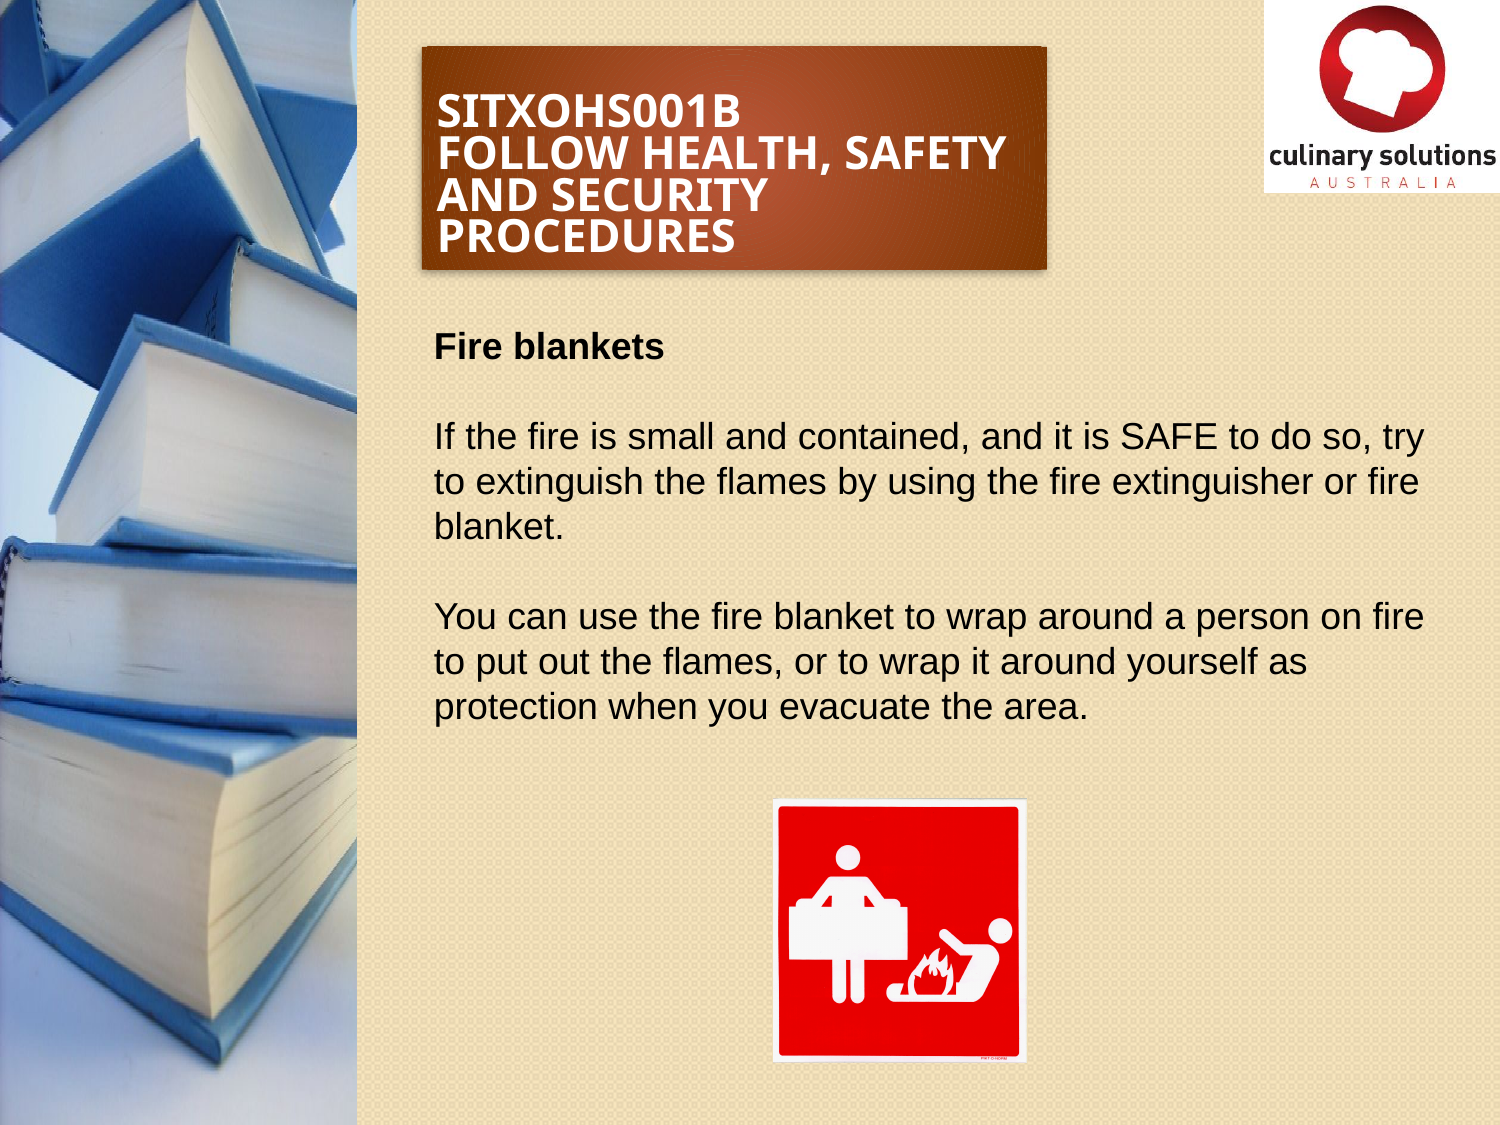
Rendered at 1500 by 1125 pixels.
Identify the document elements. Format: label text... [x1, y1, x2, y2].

picture [773, 798, 1027, 1063]
picture [1263, 0, 1500, 193]
title SITXOHS001B Follow HEALTH, SAFETY AND SECURITY PROCEDURES [421, 46, 1047, 270]
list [0, 0, 357, 1125]
text_box Fire blankets If the fire is small and contained, and it is SAFE to do so, try to extinguish the flames by using the fire extinguisher or fire blanket. You can use the fire blanket to wrap around a person on fire to put out the flames, or to wrap it around yourself as protection when you evacuate the area. [419, 314, 1447, 780]
